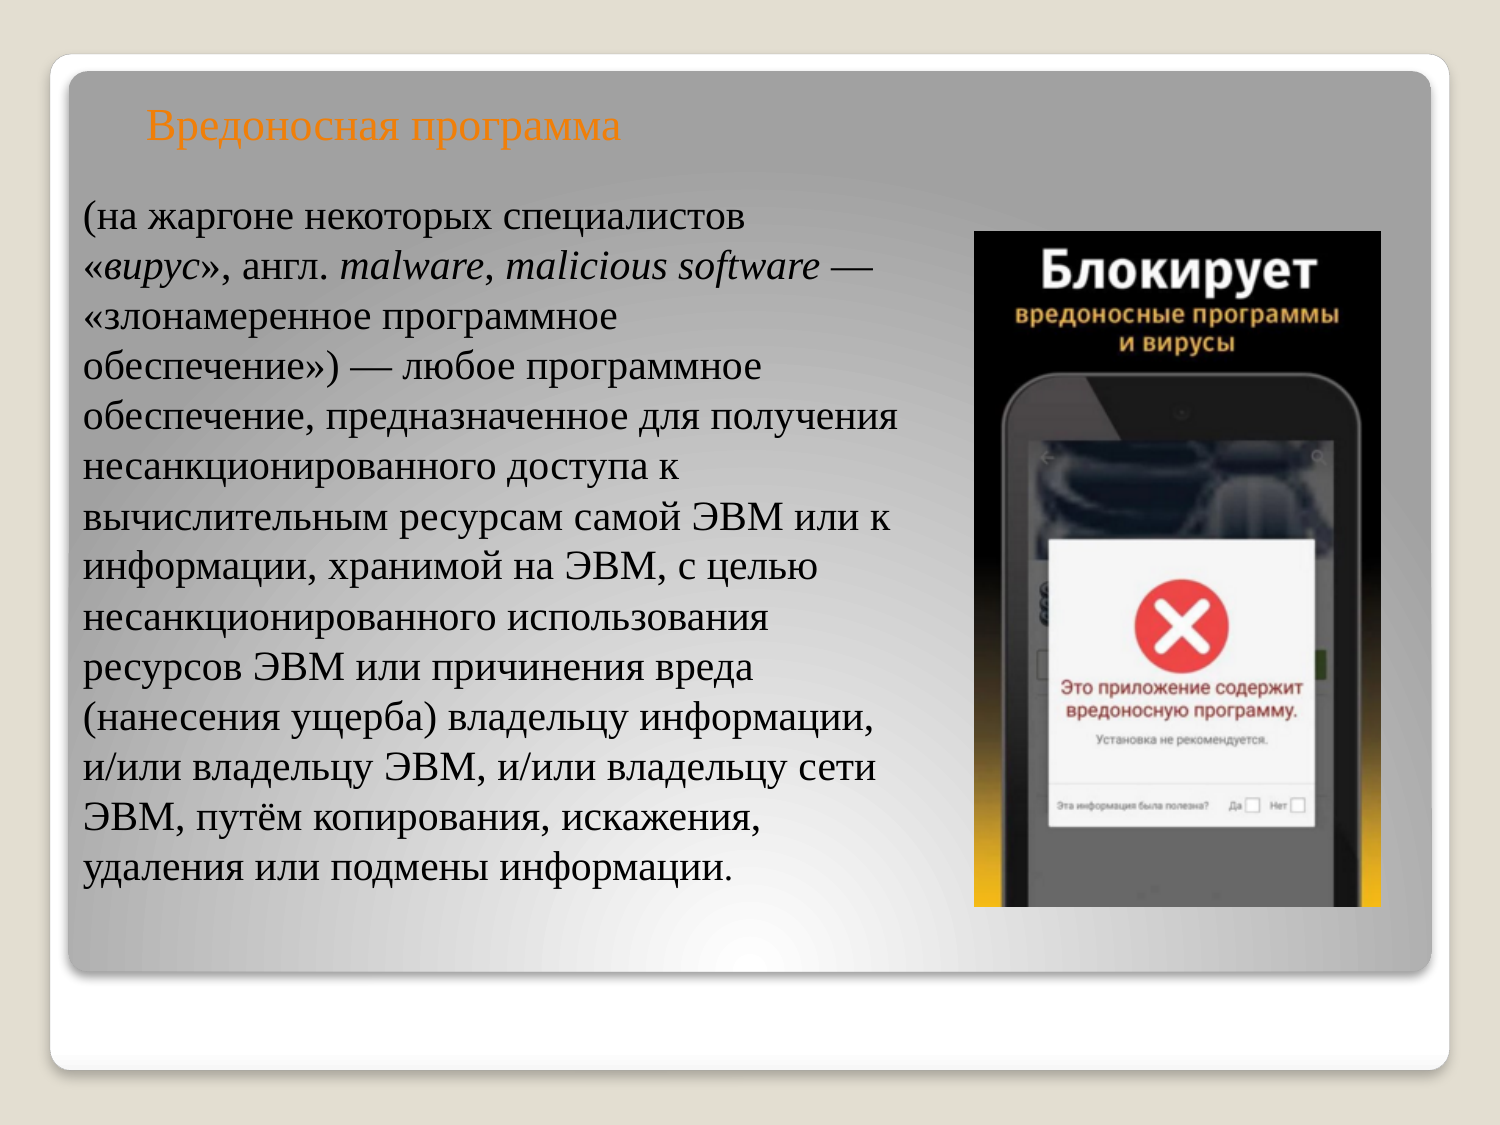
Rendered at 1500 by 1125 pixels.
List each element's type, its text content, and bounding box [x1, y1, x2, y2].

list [974, 231, 1381, 907]
list (на жаргоне некоторых специалистов «вирус», англ. malware, malicious software — «злонамеренное программное обеспечение») — любое программное обеспечение, предназначенное для получения несанкционированного доступа к вычислительным ресурсам самой ЭВМ или к информации, хранимой на ЭВМ, с целью несанкционированного использования ресурсов ЭВМ или причинения вреда (нанесения ущерба) владельцу информации, и/или владельцу ЭВМ, и/или владельцу сети ЭВМ, путём копирования, искажения, удаления или подмены информации. [64, 172, 939, 1035]
title Вредоносная программа [53, 3, 715, 157]
